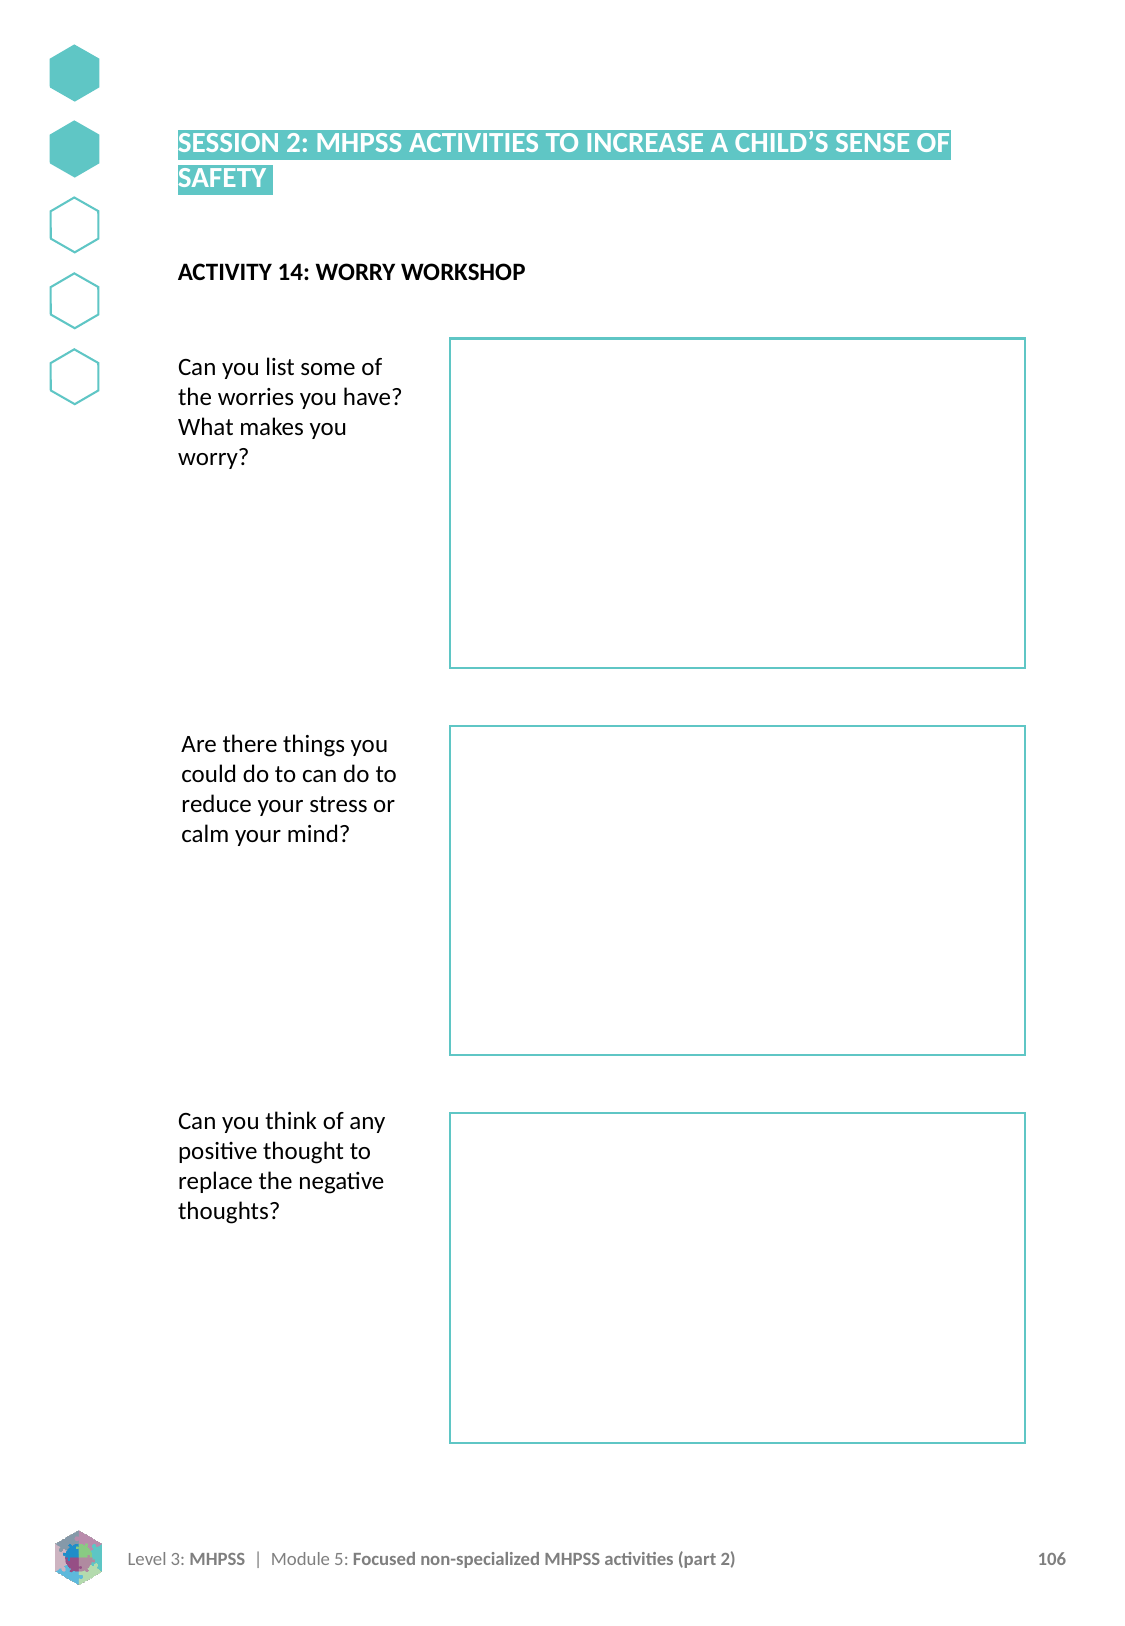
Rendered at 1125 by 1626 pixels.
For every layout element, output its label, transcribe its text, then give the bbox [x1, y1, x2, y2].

text_box ACTIVITY 14: WORRY WORKSHOP [162, 247, 1025, 293]
text_box [50, 197, 99, 253]
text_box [163, 335, 1026, 1443]
text_box [50, 45, 99, 101]
text_box SESSION 2: MHPSS ACTIVITIES TO INCREASE A CHILD’S SENSE OF SAFETY [162, 115, 1025, 201]
text_box [50, 349, 99, 405]
text_box [50, 273, 99, 329]
picture [55, 1530, 102, 1585]
text_box [50, 121, 99, 177]
